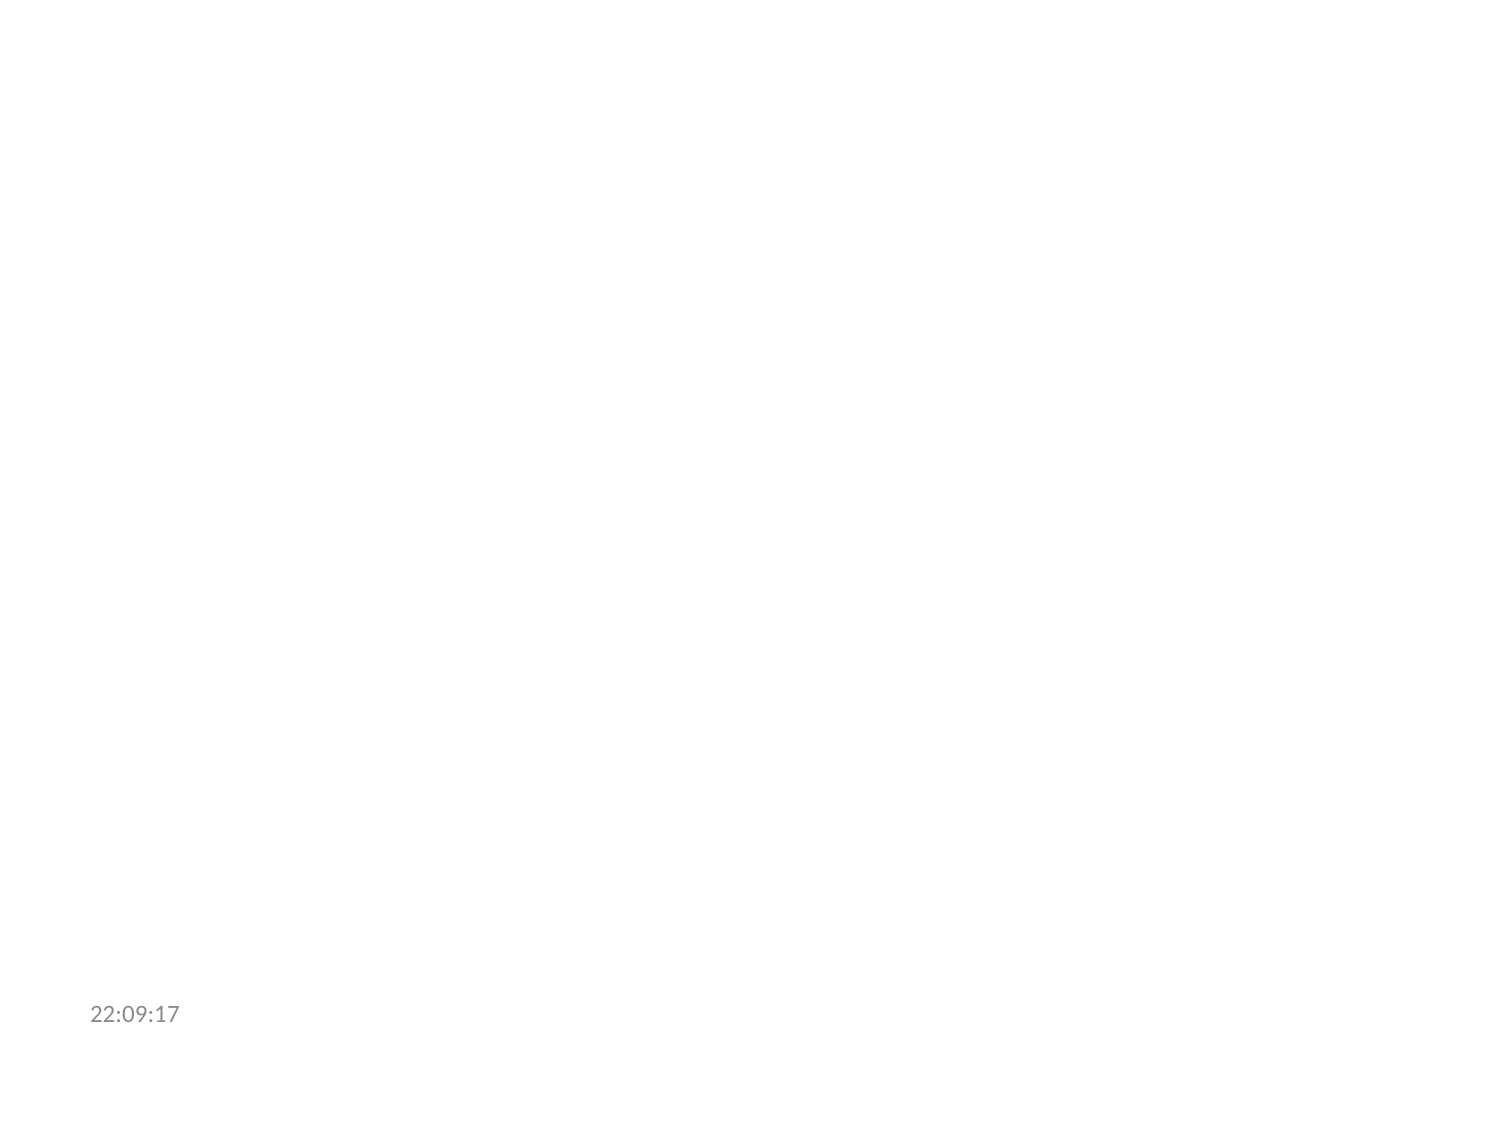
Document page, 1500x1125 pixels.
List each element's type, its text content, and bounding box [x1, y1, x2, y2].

text_box 15:35:09 [75, 982, 425, 1043]
